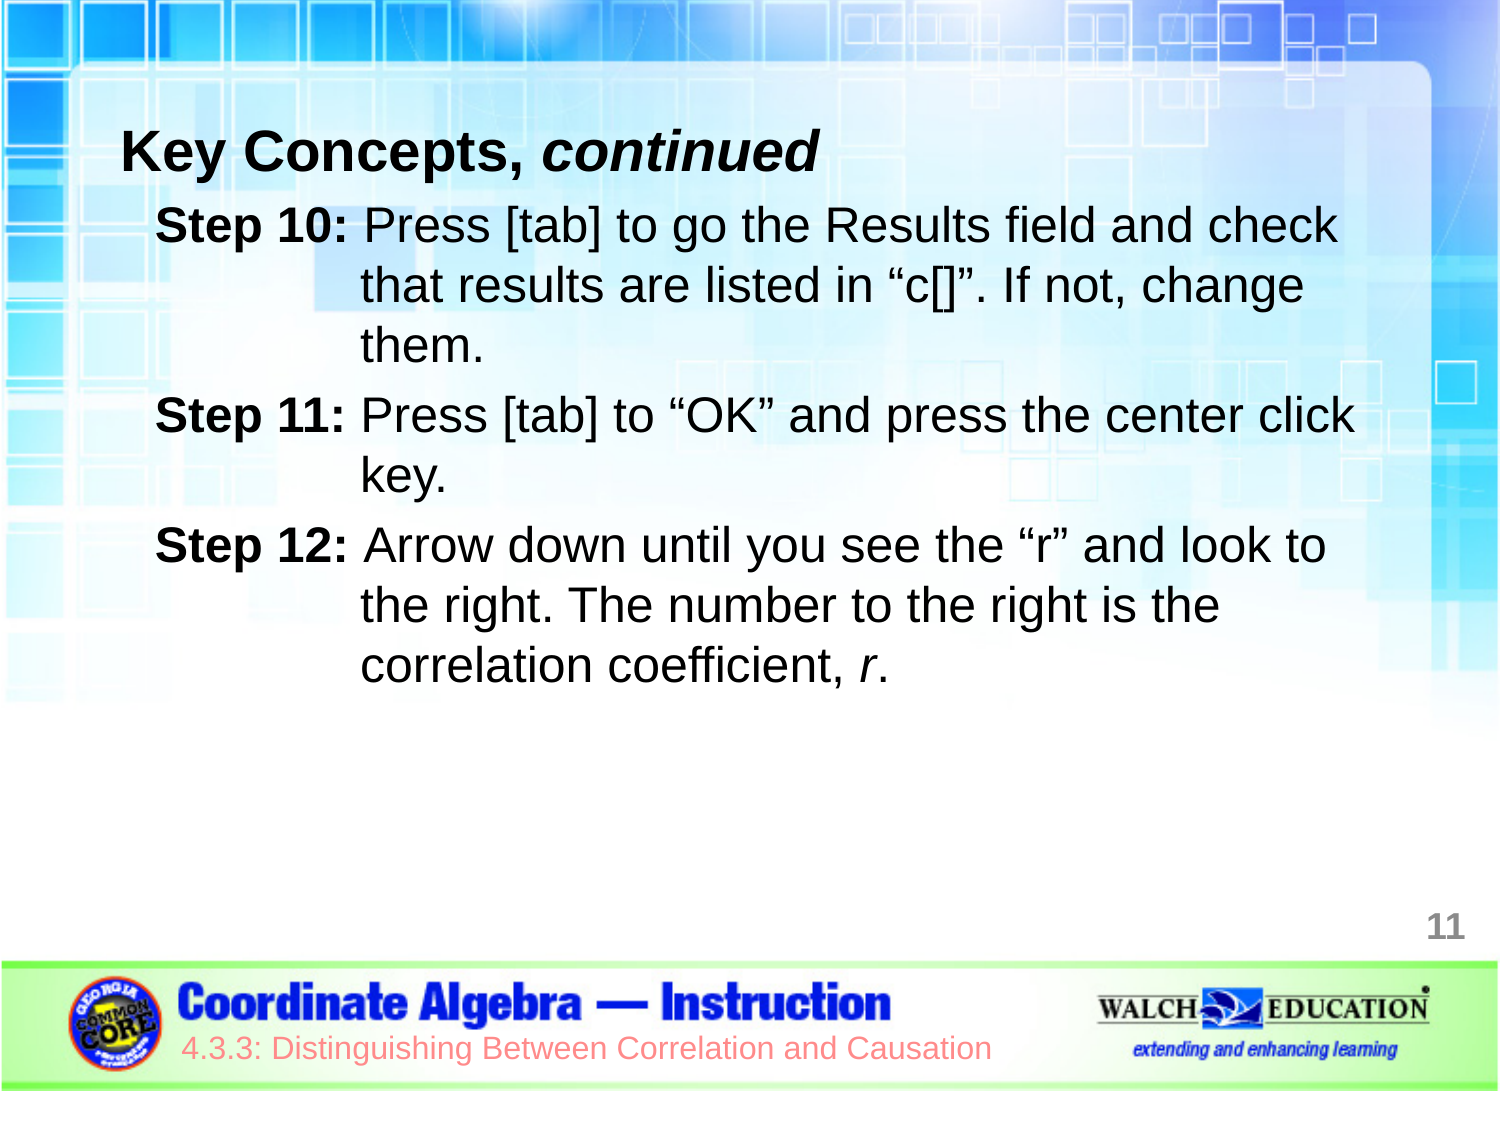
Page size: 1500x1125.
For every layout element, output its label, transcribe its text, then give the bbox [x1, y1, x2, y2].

picture [1, 0, 1500, 1091]
slide_number 11 [1361, 901, 1481, 949]
footer 4.3.3: Distinguishing Between Correlation and Causation [166, 1024, 1080, 1069]
subtitle Key Concepts, continued Step 10: Press [tab] to go the Results field and check that results are listed in “c[]”. If not, change them. Step 11: Press [tab] to “OK” and press the center click key. Step 12: Arrow down until you see the “r” and look to the right. The number to the right is the correlation coefficient, r. [105, 105, 1394, 925]
